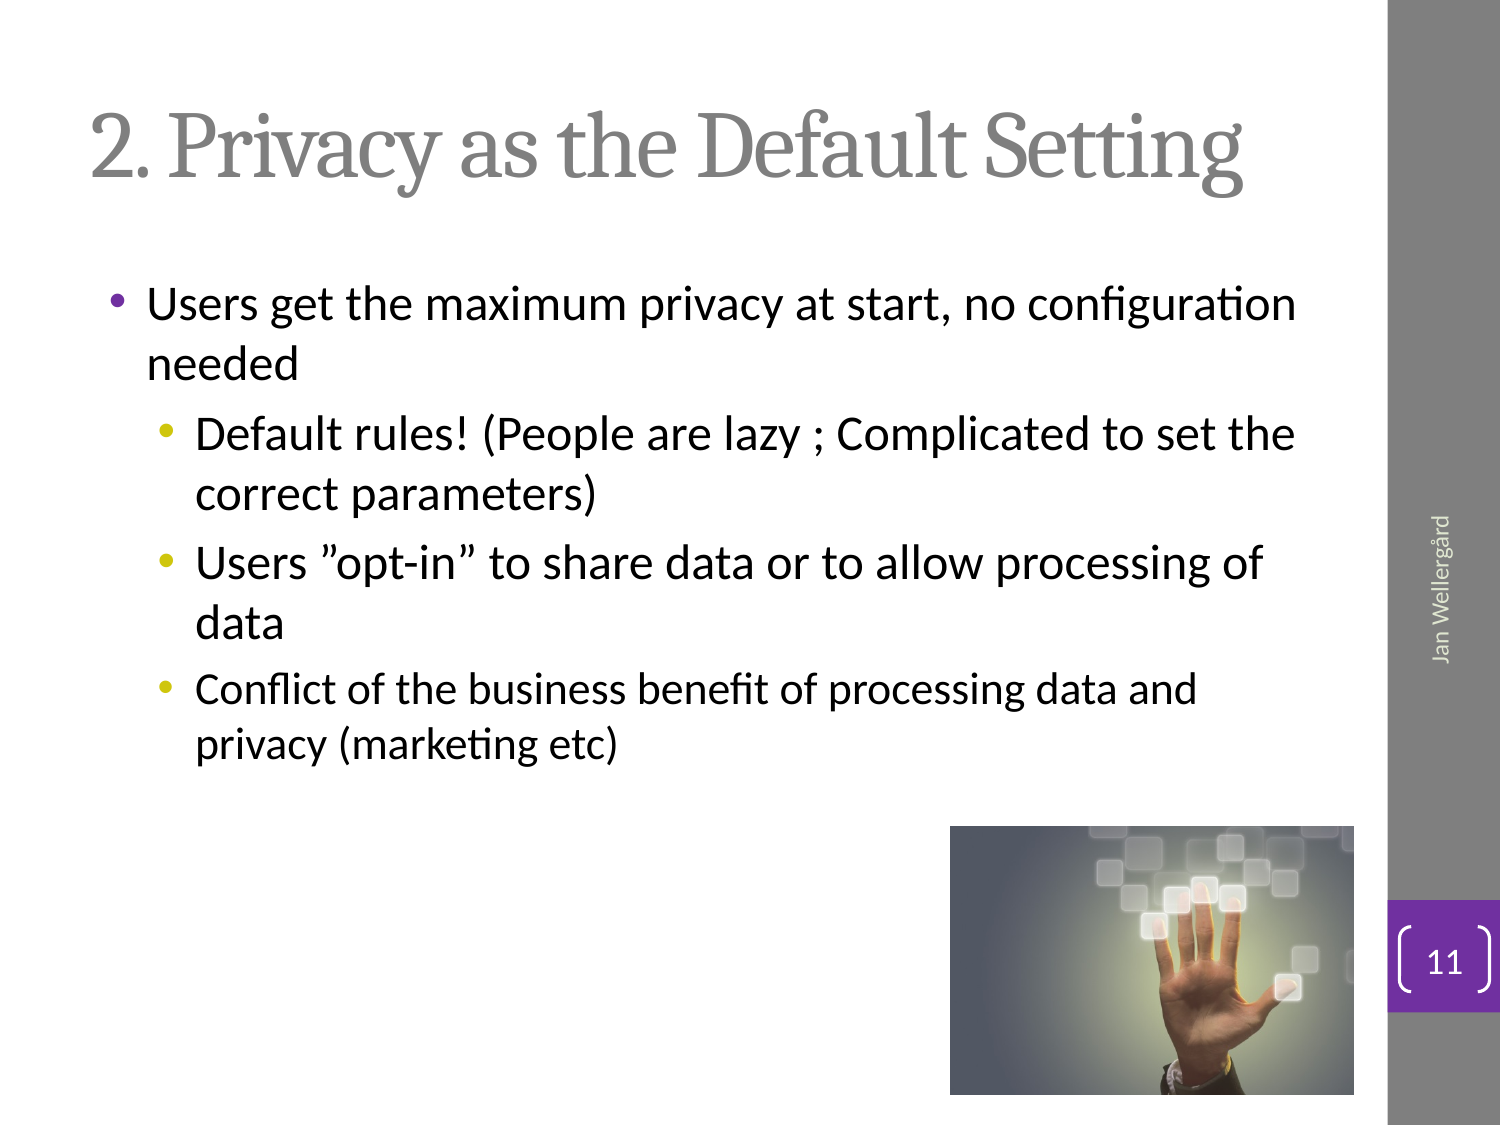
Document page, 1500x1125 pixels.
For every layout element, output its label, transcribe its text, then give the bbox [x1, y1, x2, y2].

slide_number 11 [1397, 925, 1492, 994]
footer Jan Wellergård [1408, 500, 1469, 889]
picture [950, 825, 1355, 1096]
list Users get the maximum privacy at start, no configuration needed Default rules! (People are lazy ; Complicated to set the correct parameters) Users ”opt-in” to share data or to allow processing of data Conflict of the business benefit of processing data and privacy (marketing etc) [75, 262, 1325, 1050]
title 2. Privacy as the Default Setting [75, 45, 1325, 233]
